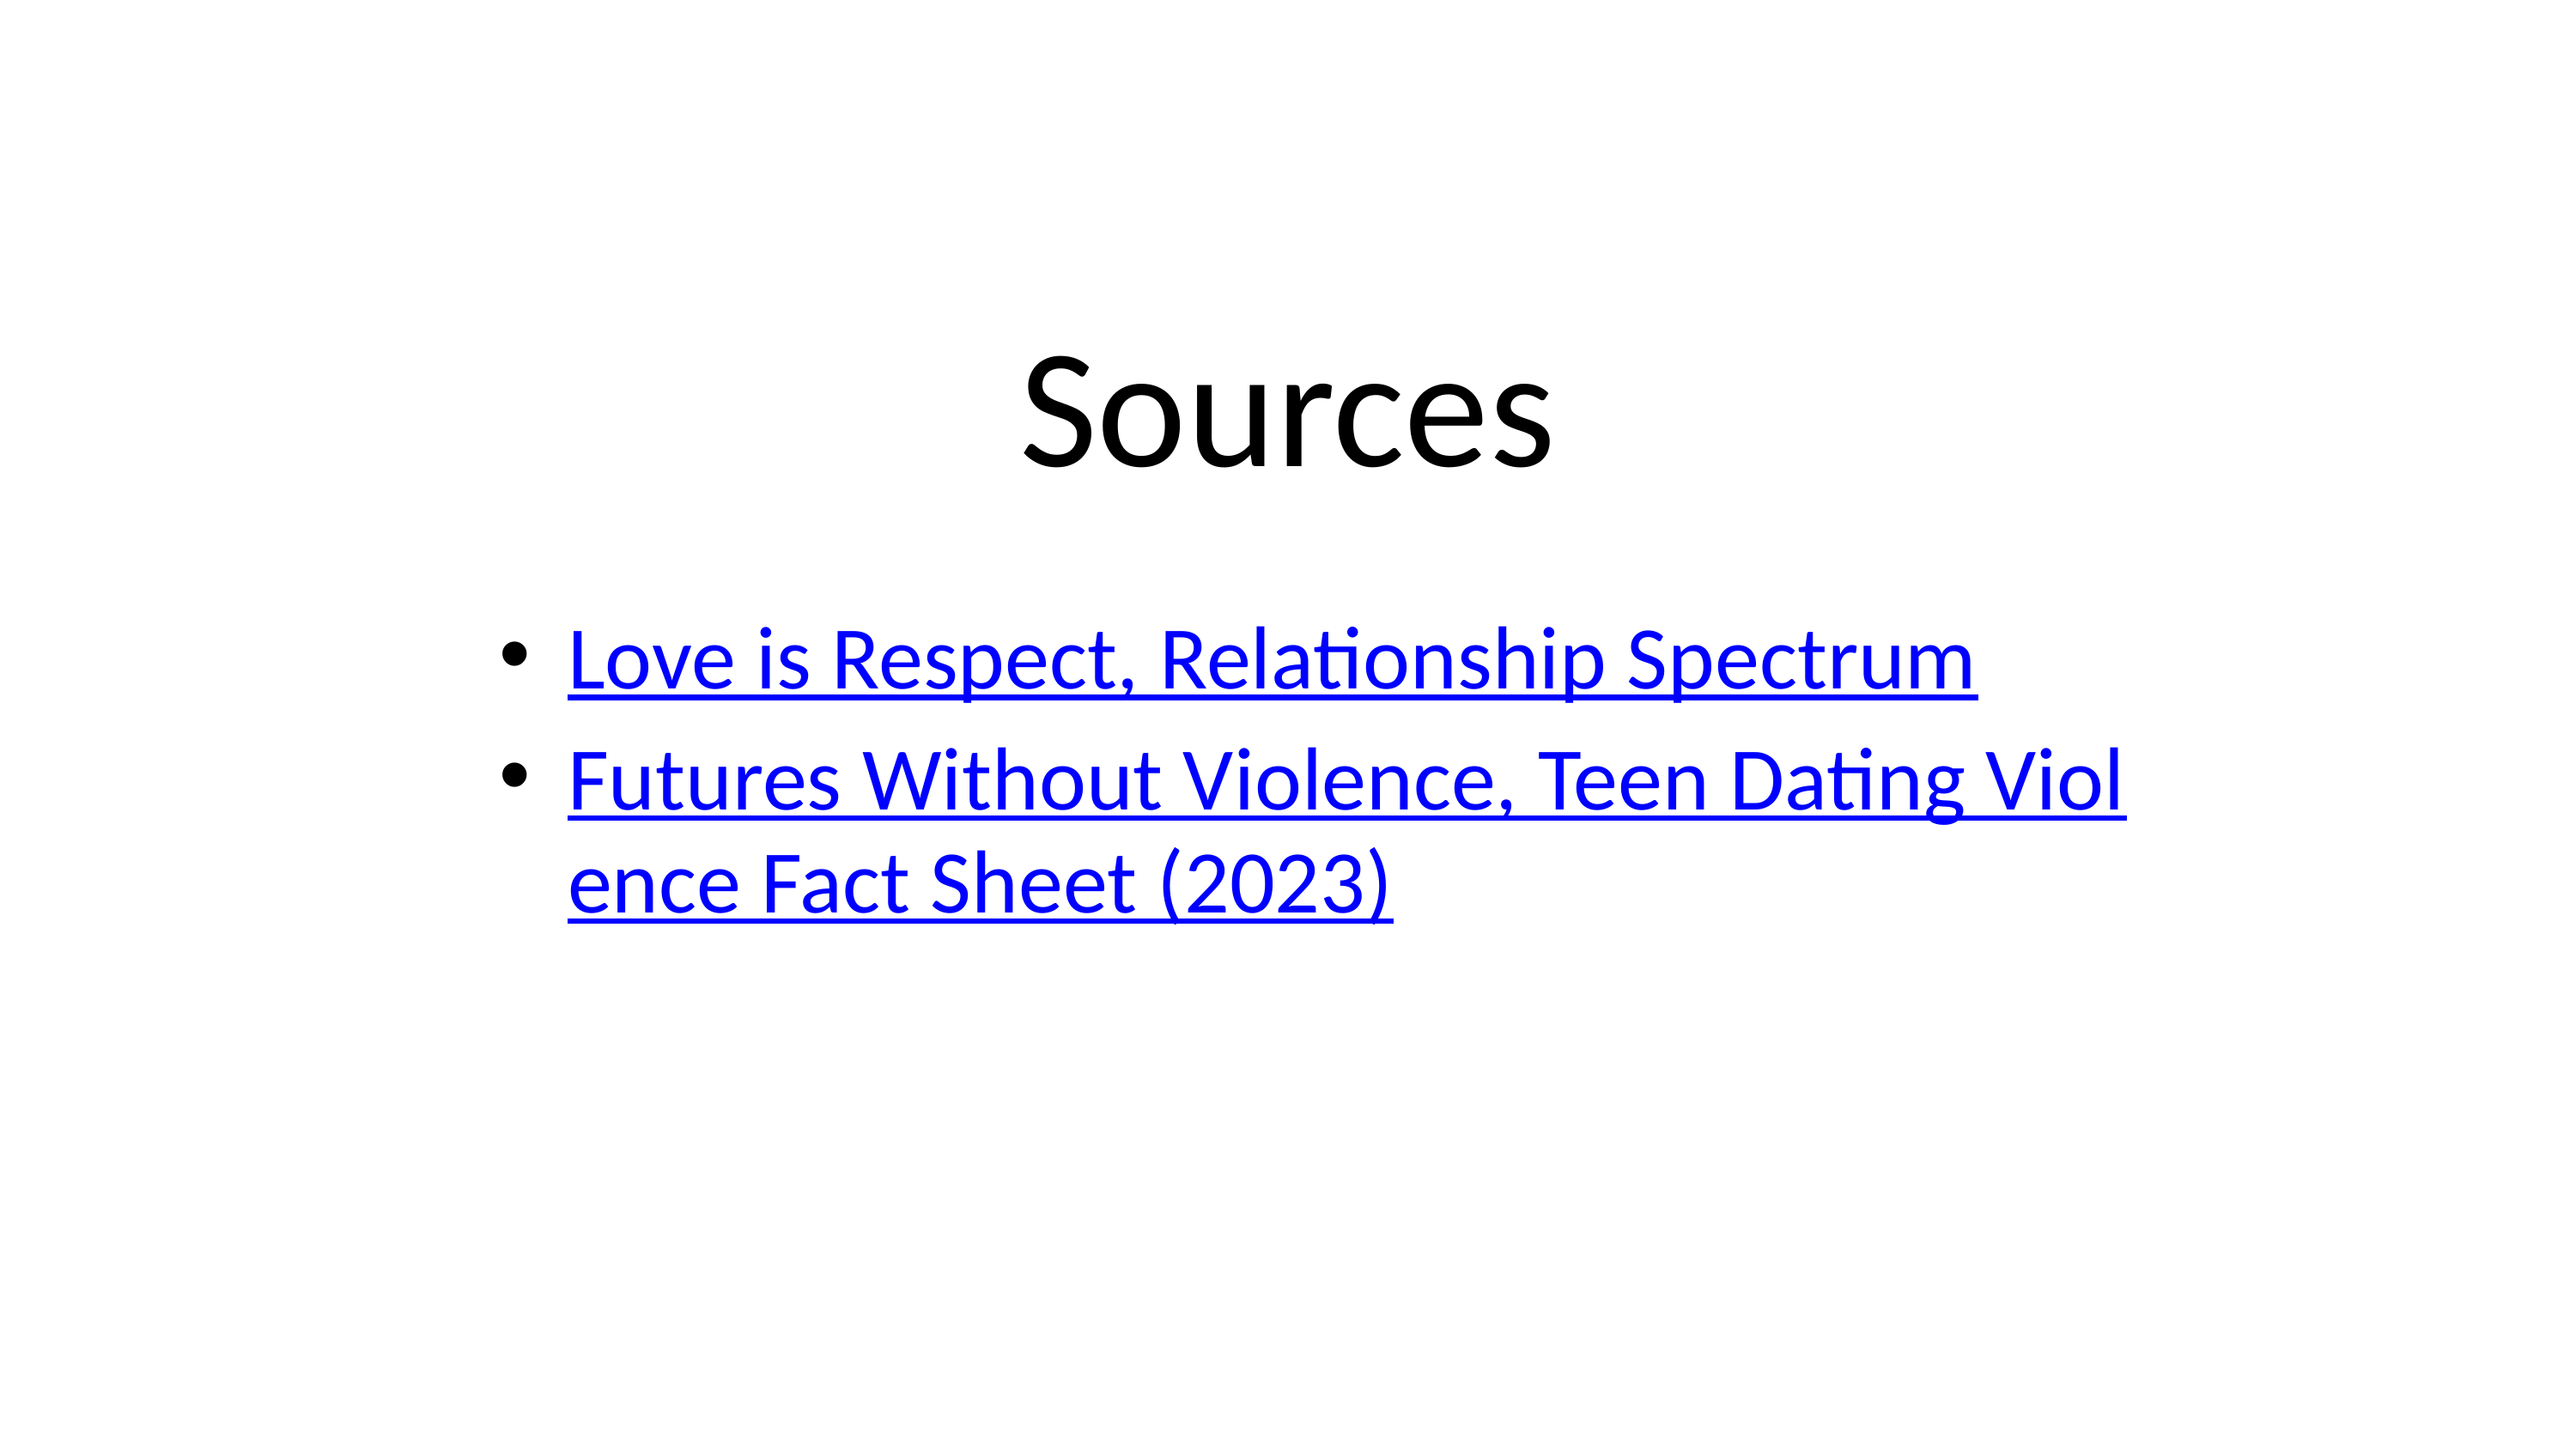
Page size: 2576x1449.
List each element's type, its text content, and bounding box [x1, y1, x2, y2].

text_box Sources [830, 296, 1746, 501]
text_box Love is Respect, Relationship Spectrum Futures Without Violence, Teen Dating Violence Fact Sheet (2023) [430, 585, 2146, 828]
